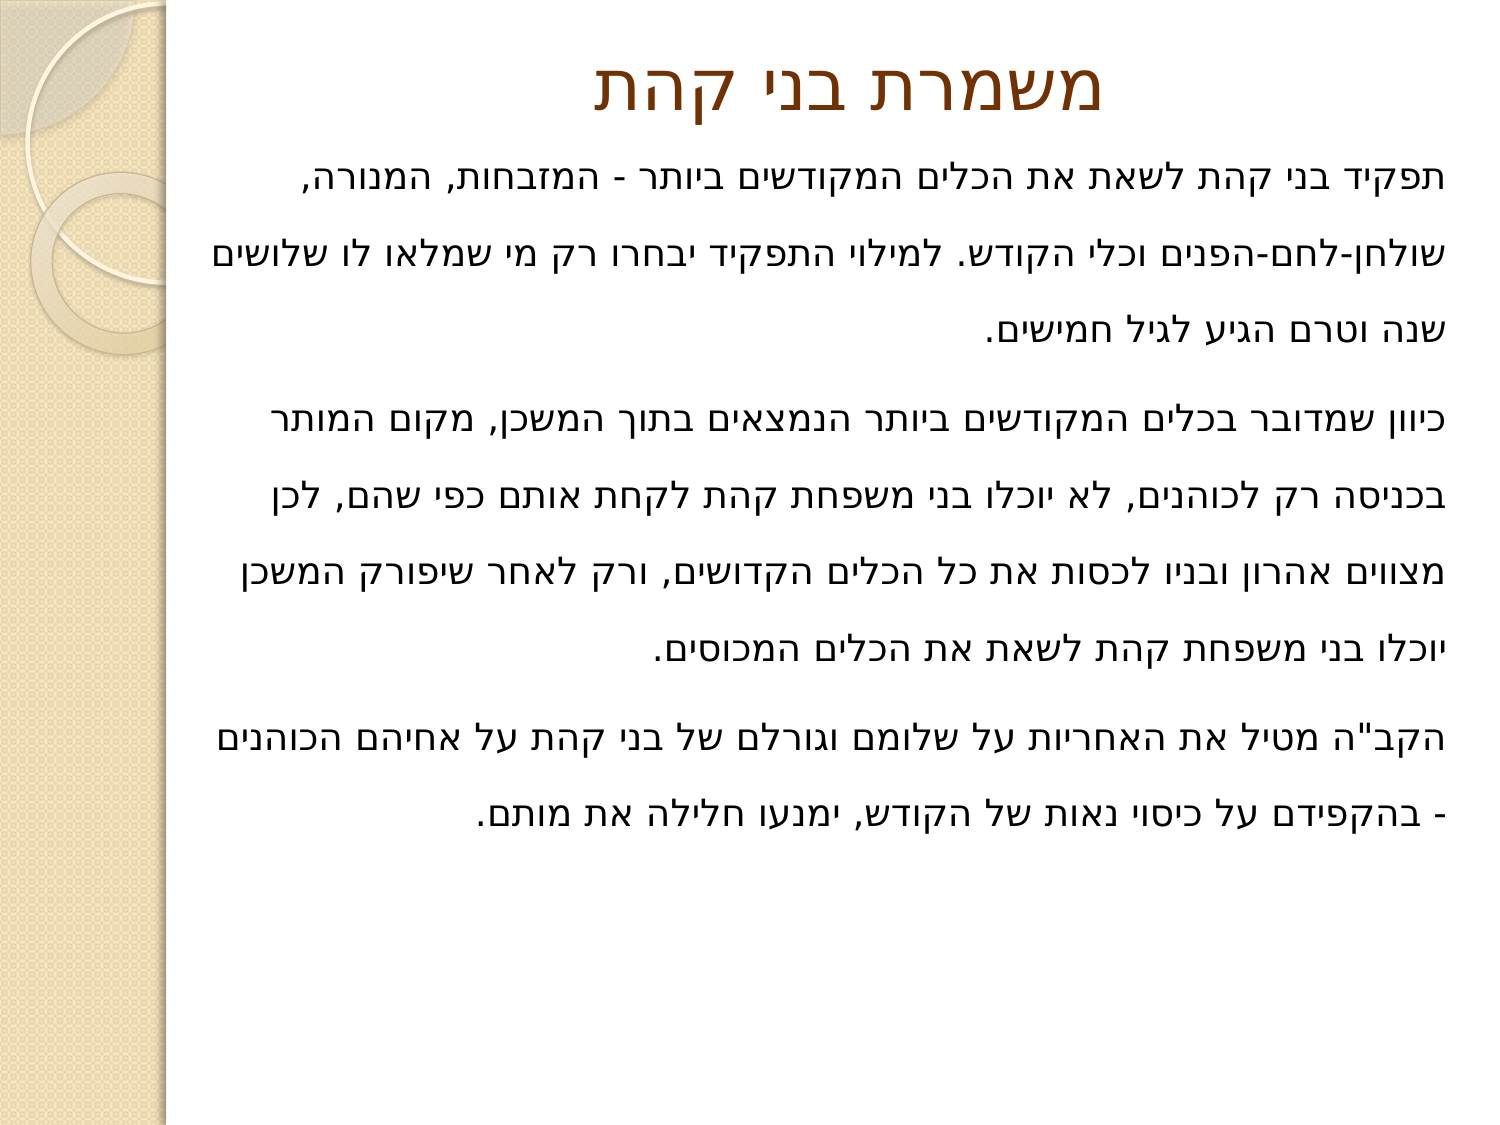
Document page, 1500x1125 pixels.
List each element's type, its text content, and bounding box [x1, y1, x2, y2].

title משמרת בני קהת [235, 30, 1466, 219]
list תפקיד בני קהת לשאת את הכלים המקודשים ביותר - המזבחות, המנורה, שולחן-לחם-הפנים וכלי הקודש. למילוי התפקיד יבחרו רק מי שמלאו לו שלושים שנה וטרם הגיע לגיל חמישים. כיוון שמדובר בכלים המקודשים ביותר הנמצאים בתוך המשכן, מקום המותר בכניסה רק לכוהנים, לא יוכלו בני משפחת קהת לקחת אותם כפי שהם, לכן מצווים אהרון ובניו לכסות את כל הכלים הקדושים, ורק לאחר שיפורק המשכן יוכלו בני משפחת קהת לשאת את הכלים המכוסים. הקב"ה מטיל את האחריות על שלומם וגורלם של בני קהת על אחיהם הכוהנים - בהקפידם על כיסוי נאות של הקודש, ימנעו חלילה את מותם. [194, 113, 1463, 857]
